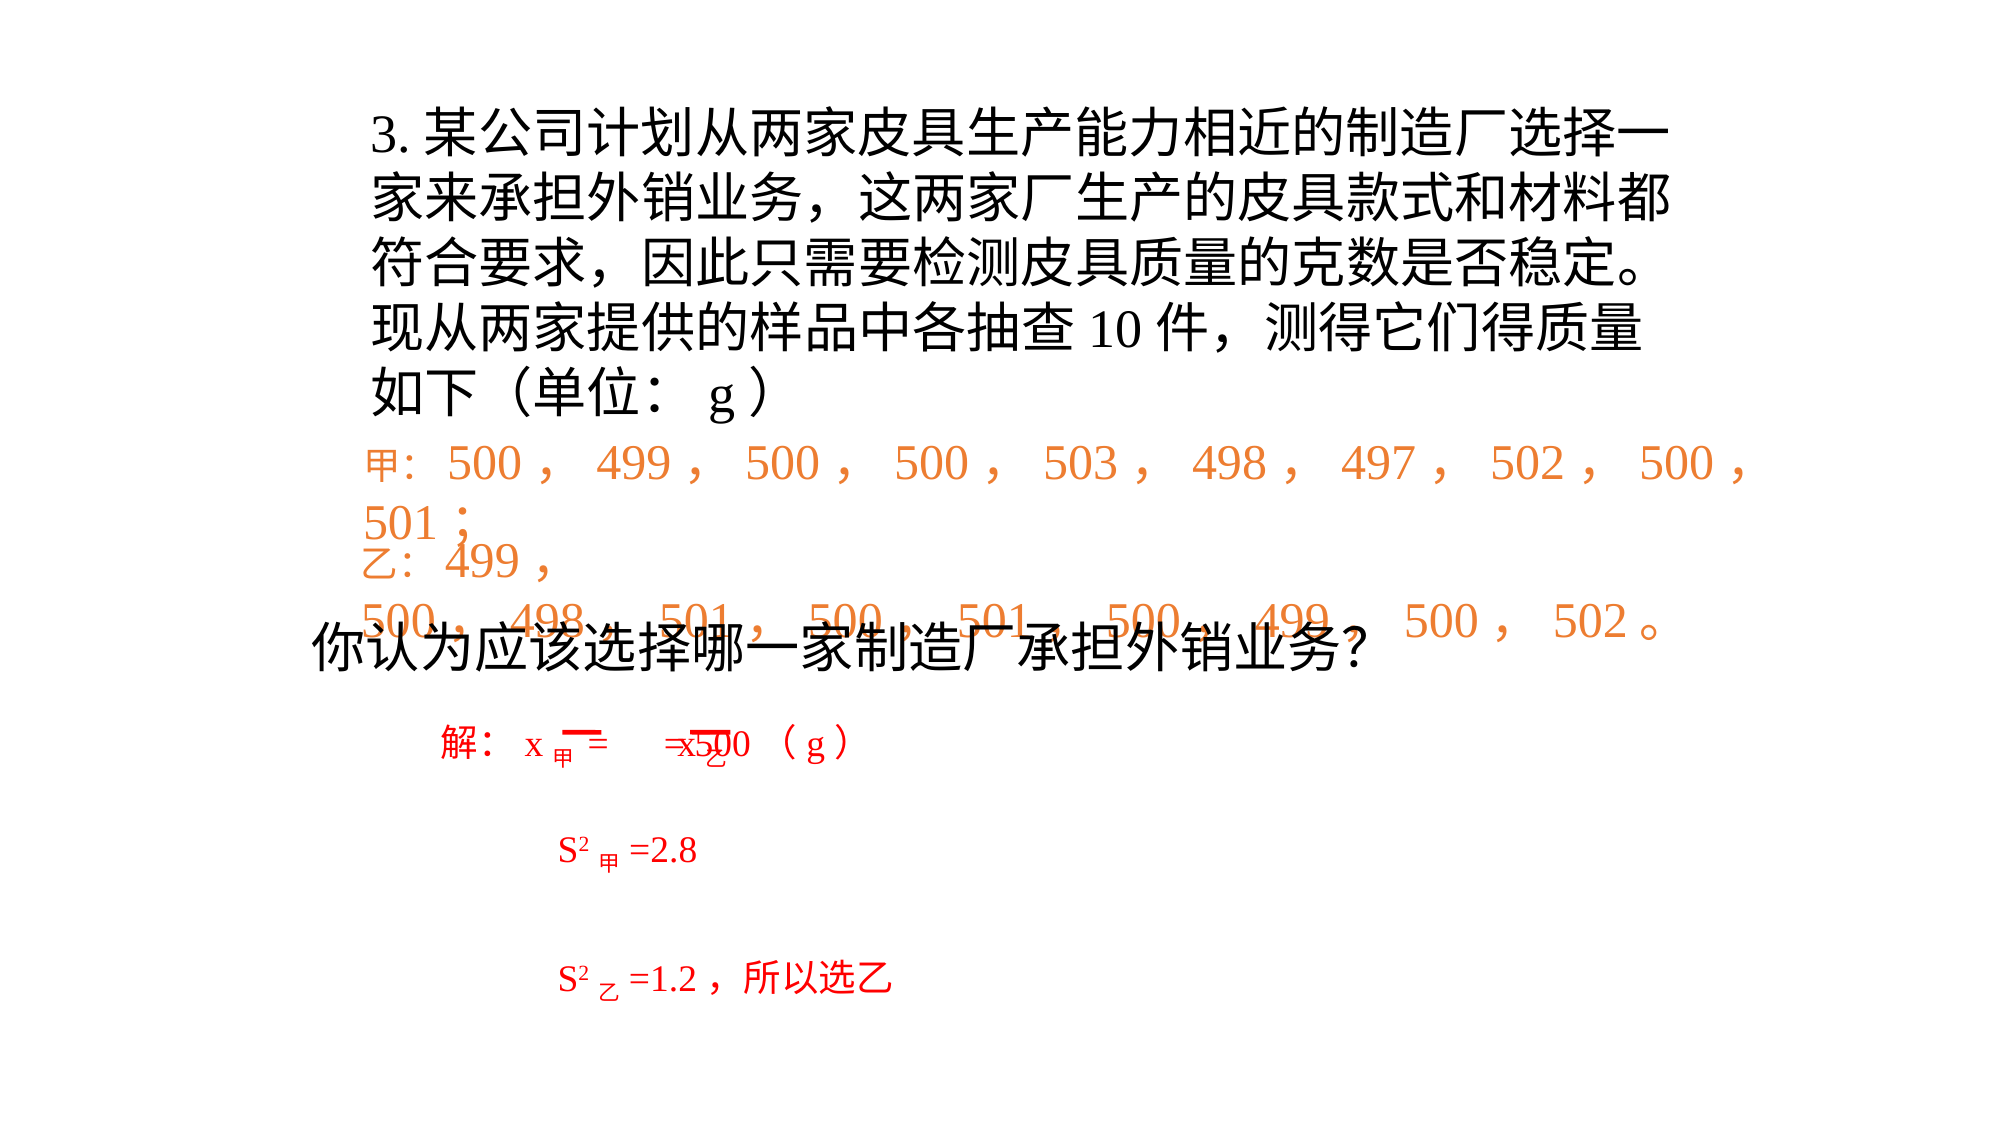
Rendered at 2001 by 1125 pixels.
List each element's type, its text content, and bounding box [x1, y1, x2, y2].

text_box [425, 711, 1072, 773]
text_box 乙：499， 500，498，501，500，501，500，499，500，502。 [346, 520, 1868, 656]
text_box 甲：500，499，500，500，503，498，497，502，500，501； [348, 422, 1811, 520]
text_box S2乙=1.2，所以选乙 [542, 946, 1081, 1013]
text_box S2甲=2.8 [542, 817, 793, 884]
text_box 3.某公司计划从两家皮具生产能力相近的制造厂选择一家来承担外销业务，这两家厂生产的皮具款式和材料都符合要求，因此只需要检测皮具质量的克数是否稳定。现从两家提供的样品中各抽查10件，测得它们得质量如下（单位：g） [355, 90, 1703, 422]
text_box 你认为应该选择哪一家制造厂承担外销业务？ [296, 606, 1635, 687]
